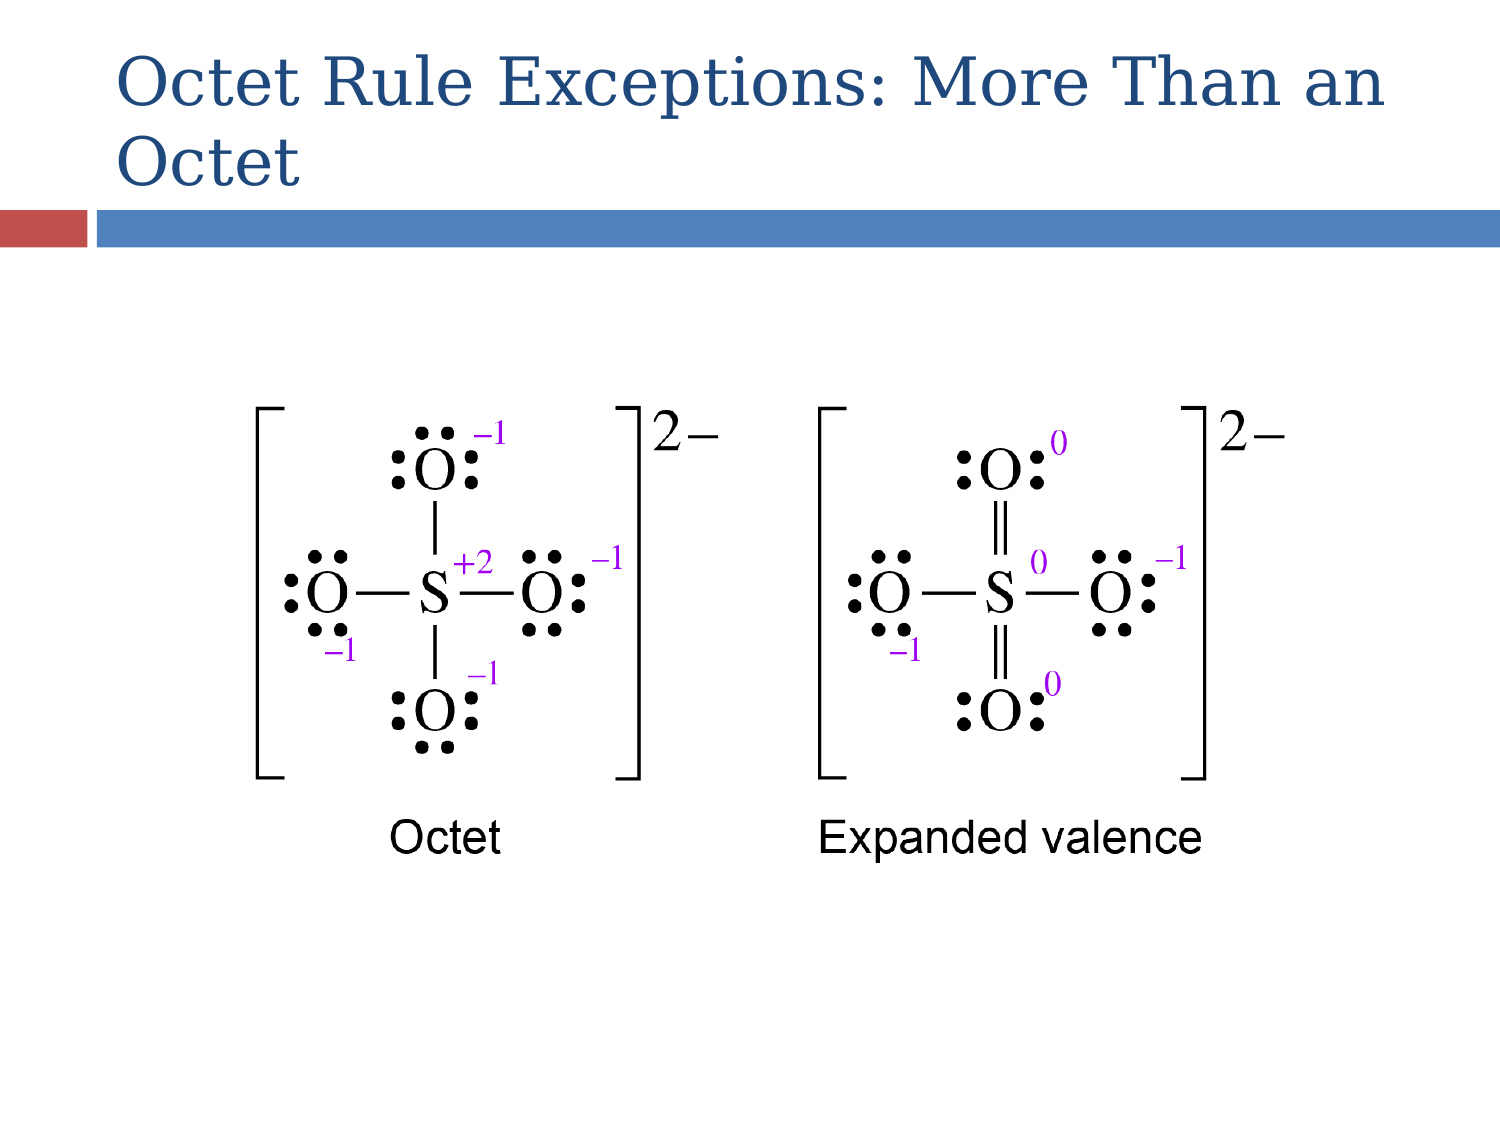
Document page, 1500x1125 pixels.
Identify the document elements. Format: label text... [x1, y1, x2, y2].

title Octet Rule Exceptions: More Than an Octet [100, 37, 1438, 200]
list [184, 365, 1315, 901]
